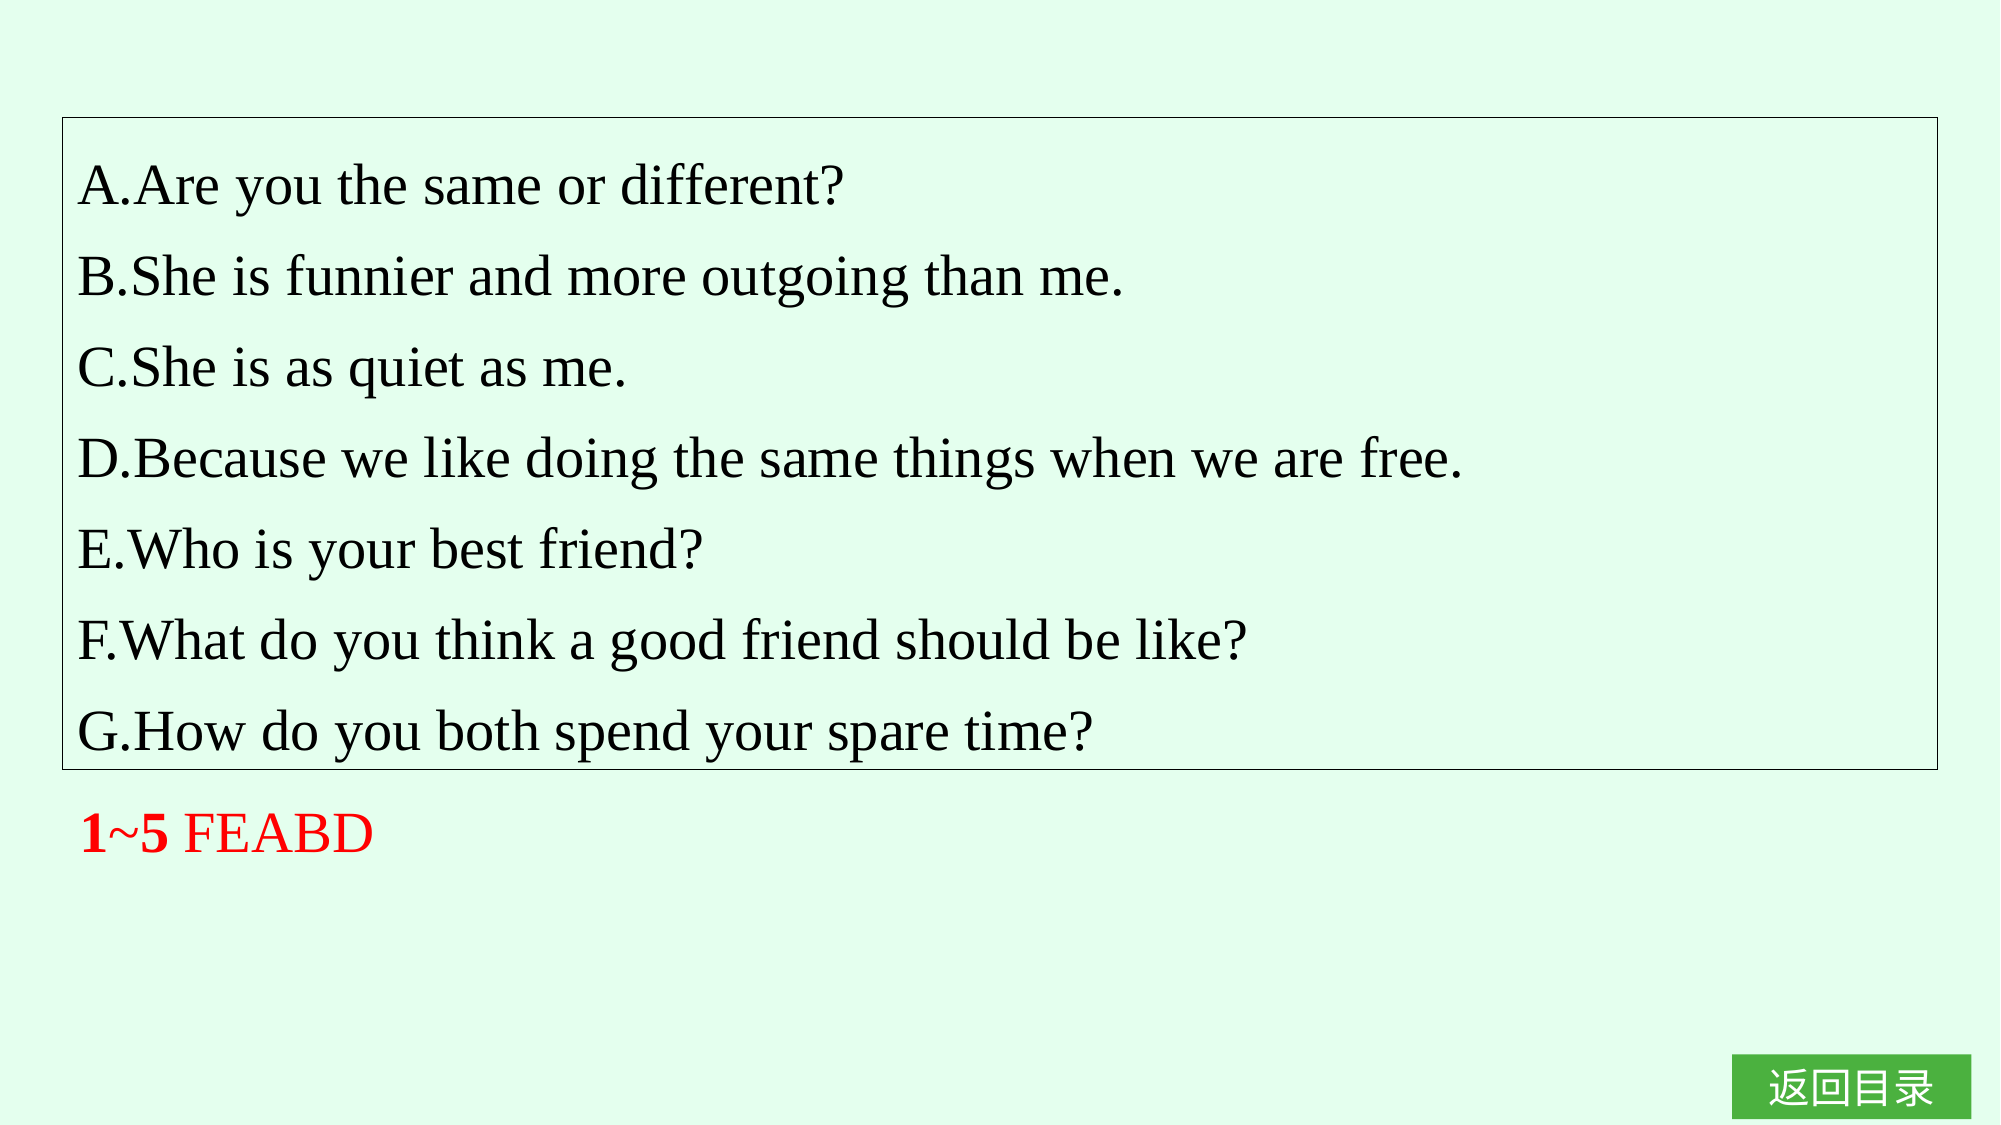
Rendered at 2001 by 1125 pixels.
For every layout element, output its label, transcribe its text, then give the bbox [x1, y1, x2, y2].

text_box 1~5 FEABD [64, 766, 404, 872]
text_box A.Are you the same or different? B.She is funnier and more outgoing than me. C.She is as quiet as me. D.Because we like doing the same things when we are free. E.Who is your best friend? F.What do you think a good friend should be like? G.How do you both spend your spare time? [62, 117, 1938, 770]
